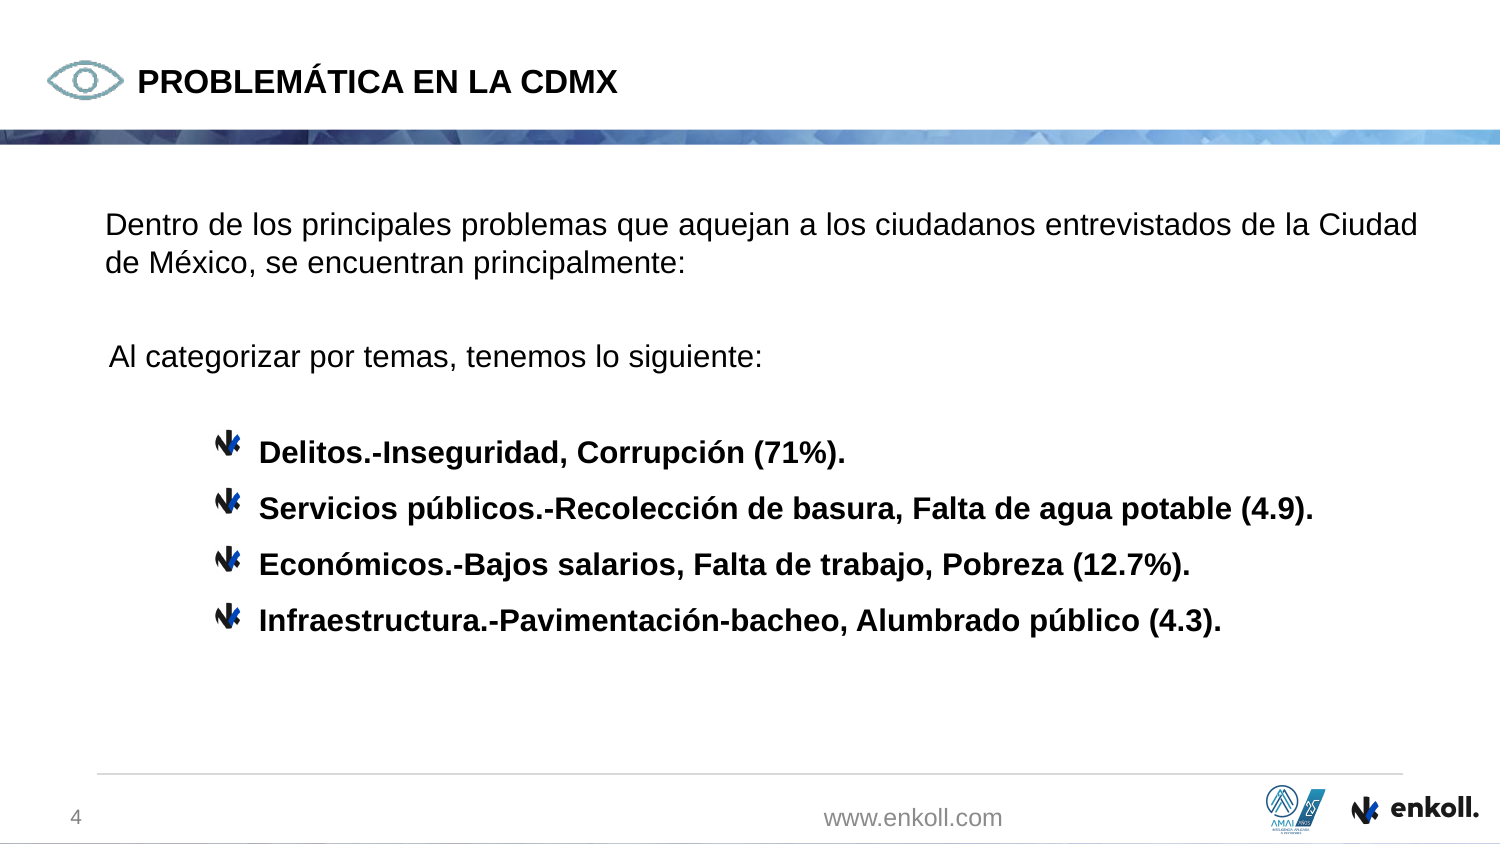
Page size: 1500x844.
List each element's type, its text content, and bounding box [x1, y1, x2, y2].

picture [213, 544, 241, 572]
slide_number 4 [55, 789, 1500, 844]
text_box PROBLEMÁTICA EN LA CDMX [122, 24, 1428, 136]
text_box Dentro de los principales problemas que aquejan a los ciudadanos entrevistados de la Ciudad de México, se encuentran principalmente: [89, 171, 1436, 313]
text_box www.enkoll.com [660, 793, 1167, 839]
picture [213, 429, 241, 456]
picture [213, 602, 241, 630]
text_box Al categorizar por temas, tenemos lo siguiente: Delitos.-Inseguridad, Corrupción (71%). Servicios públicos.-Recolección de basura, Falta de agua potable (4.9). Económicos.-Bajos salarios, Falta de trabajo, Pobreza (12.7%). Infraestructura.-Pavimentación-bacheo, Alumbrado público (4.3). [94, 321, 1432, 669]
picture [213, 487, 241, 514]
picture [1265, 784, 1326, 789]
picture [47, 42, 124, 119]
picture [0, 130, 1500, 144]
